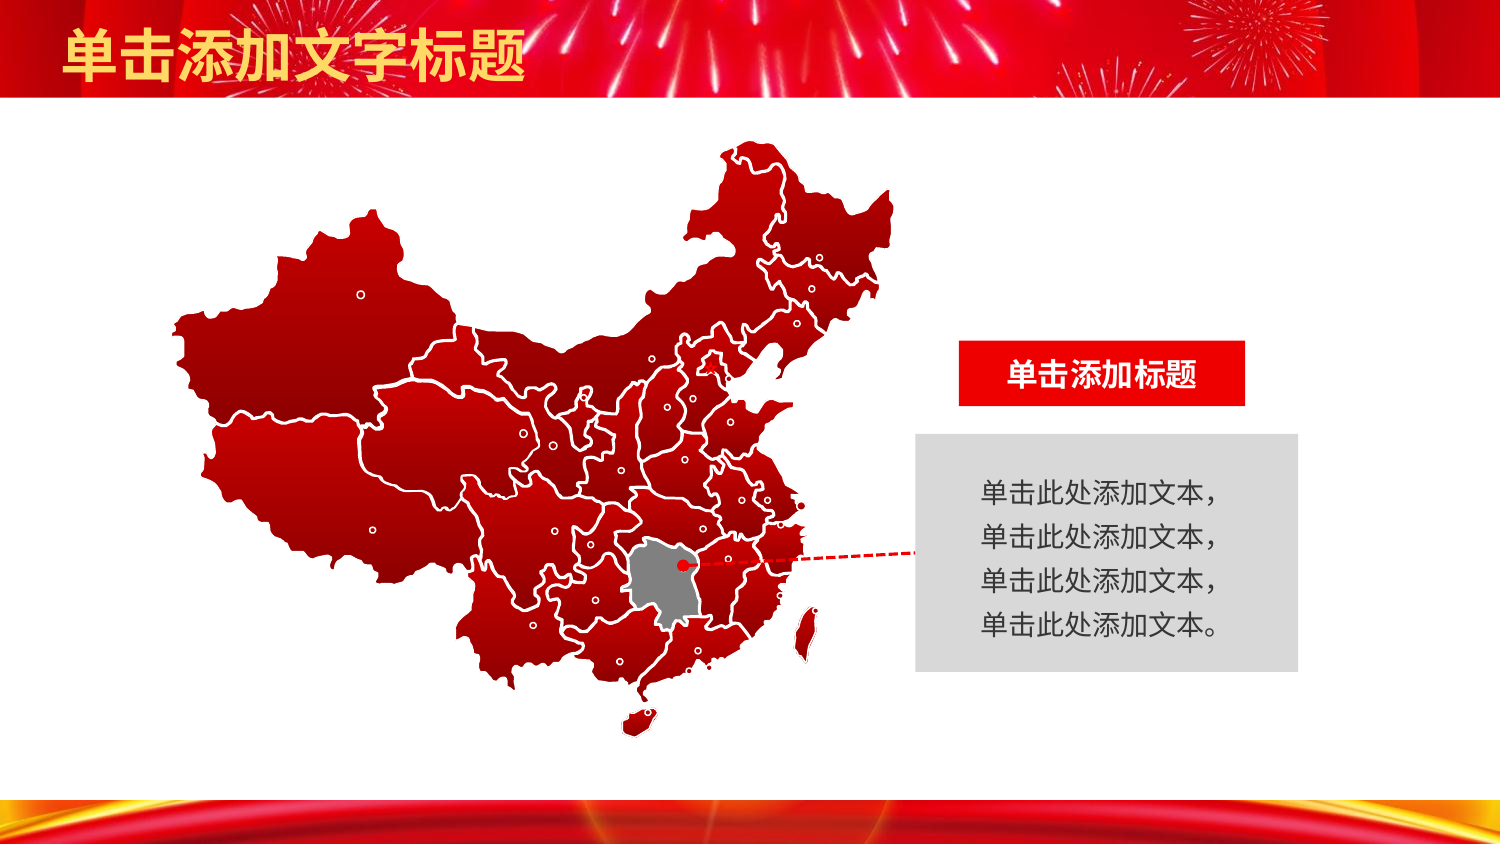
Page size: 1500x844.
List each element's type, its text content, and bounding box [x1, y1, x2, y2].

picture [0, 0, 1500, 97]
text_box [171, 140, 895, 739]
text_box 单击添加标题 [958, 340, 1246, 407]
picture [0, 800, 1500, 844]
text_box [683, 433, 1299, 672]
